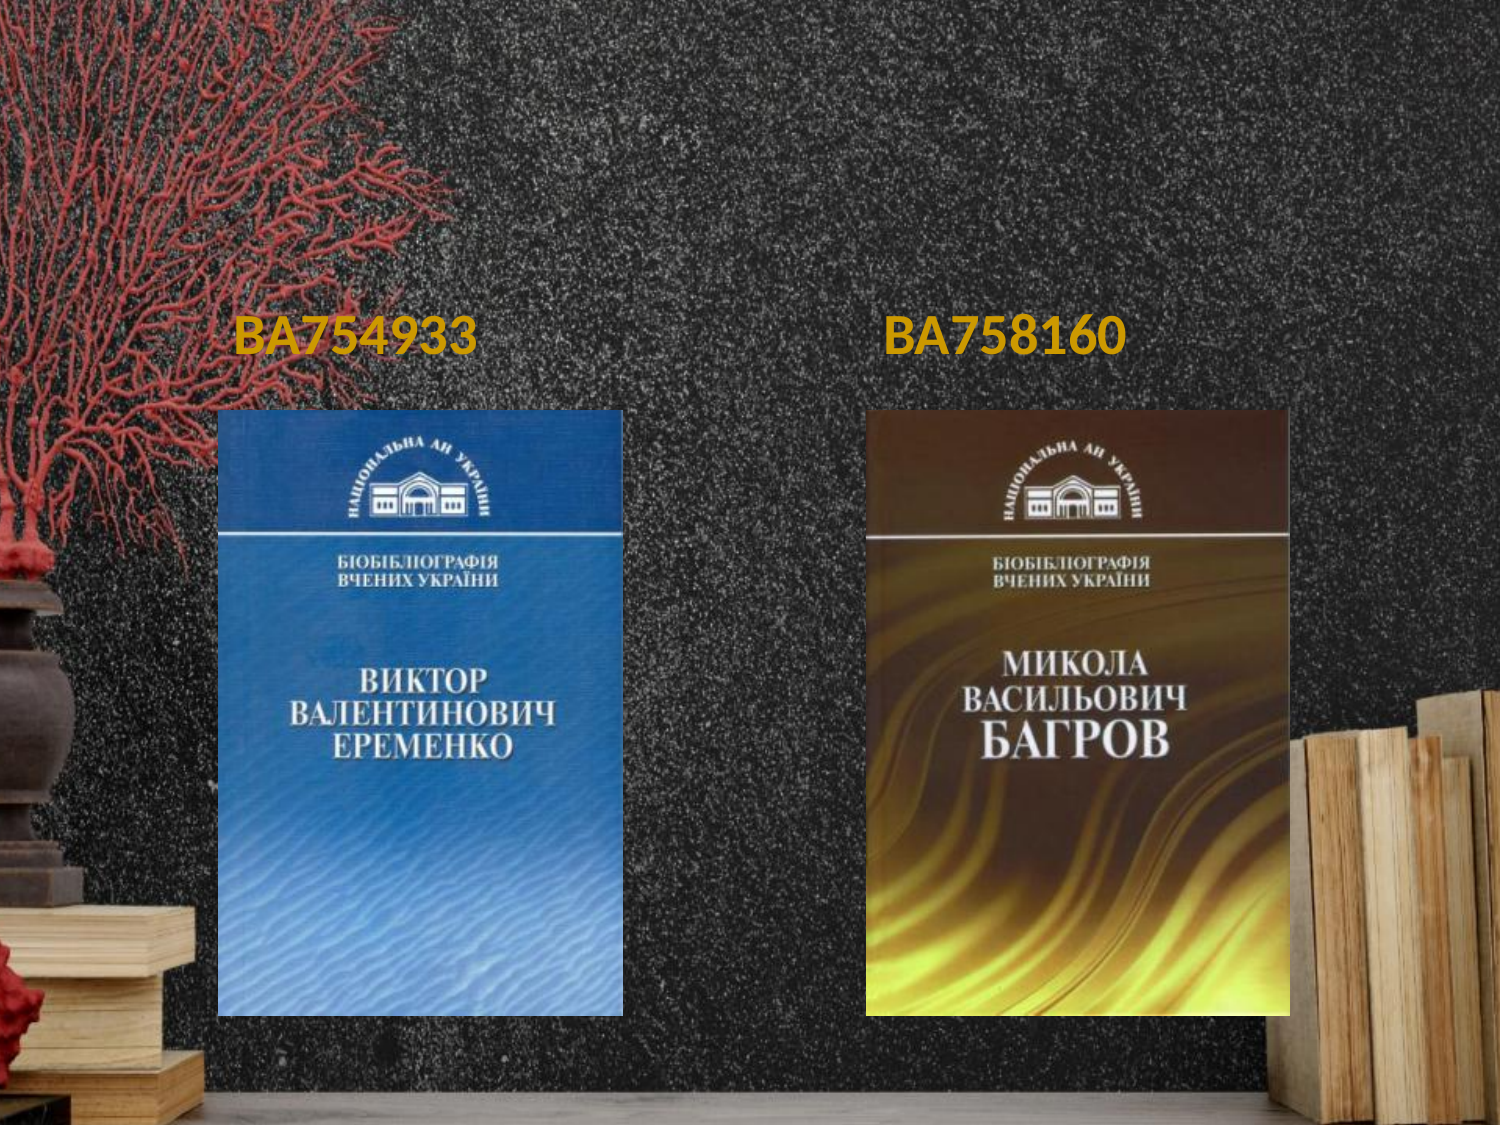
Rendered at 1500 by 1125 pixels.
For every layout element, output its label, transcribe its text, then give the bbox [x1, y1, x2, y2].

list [866, 410, 1290, 1016]
list ВА758160 [868, 251, 1425, 375]
list ВА754933 [218, 251, 738, 375]
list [218, 410, 623, 1016]
picture [0, 0, 1500, 1125]
